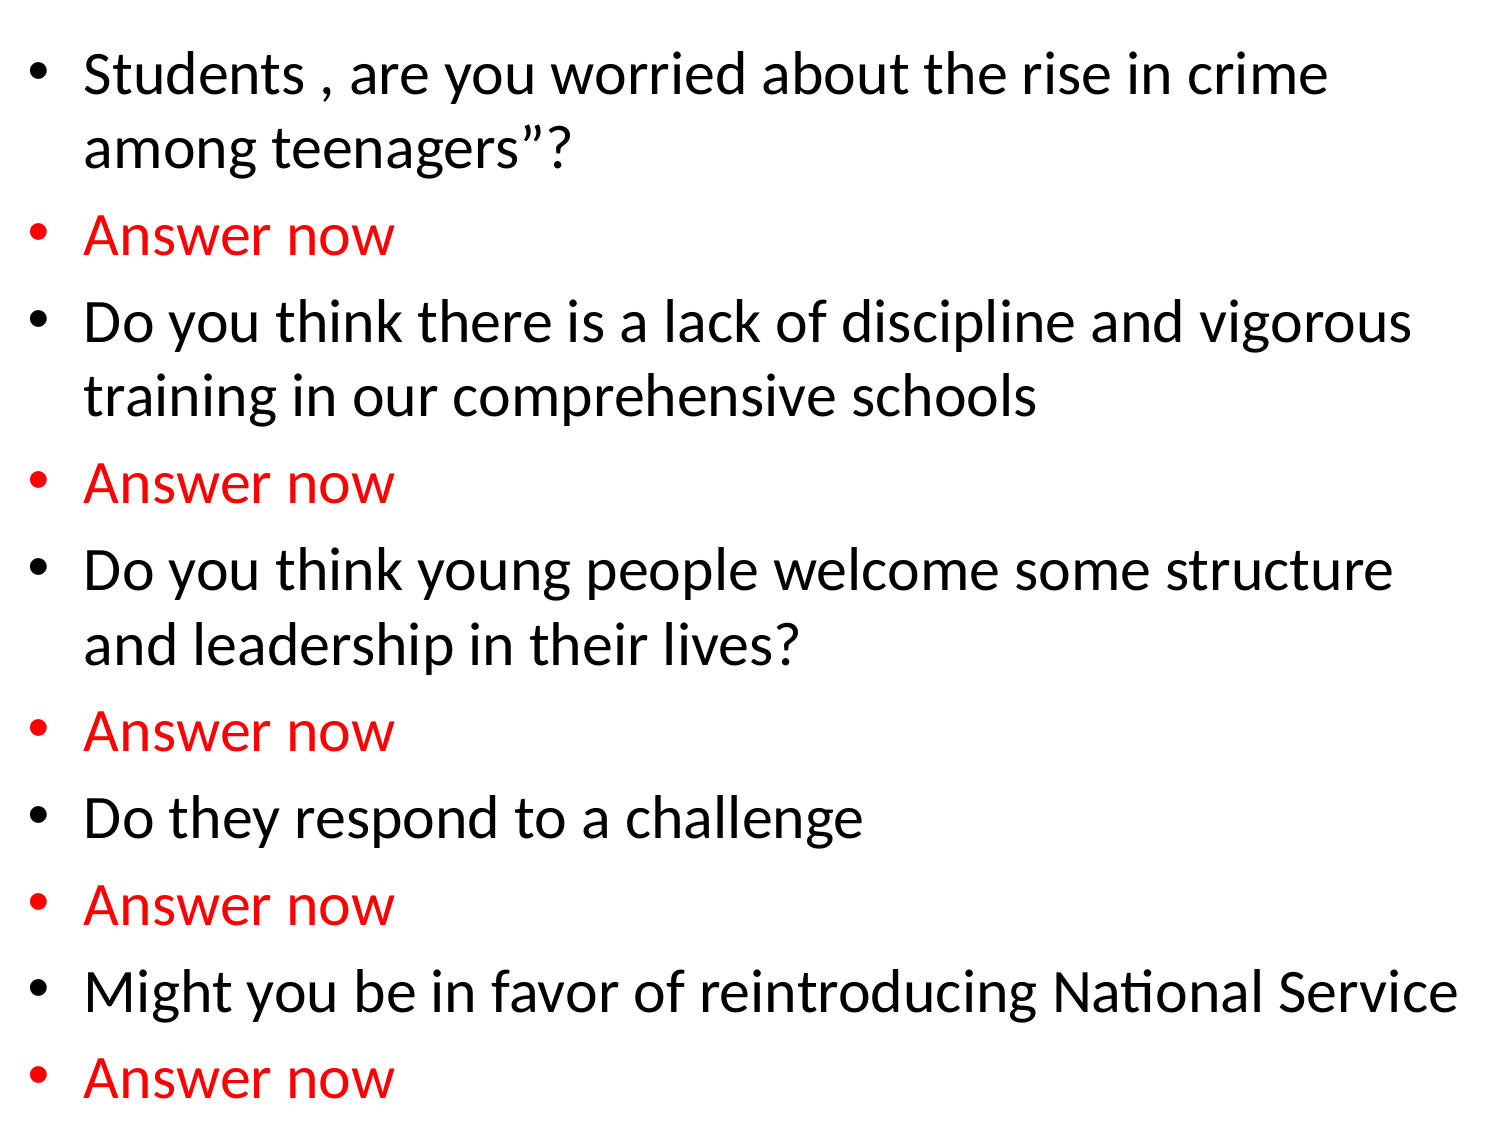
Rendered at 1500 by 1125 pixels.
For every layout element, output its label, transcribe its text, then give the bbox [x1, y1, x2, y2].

text_box Students , are you worried about the rise in crime among teenagers”? Answer now Do you think there is a lack of discipline and vigorous training in our comprehensive schools Answer now Do you think young people welcome some structure and leadership in their lives? Answer now Do they respond to a challenge Answer now Might you be in favor of reintroducing National Service Answer now [12, 24, 1500, 1125]
